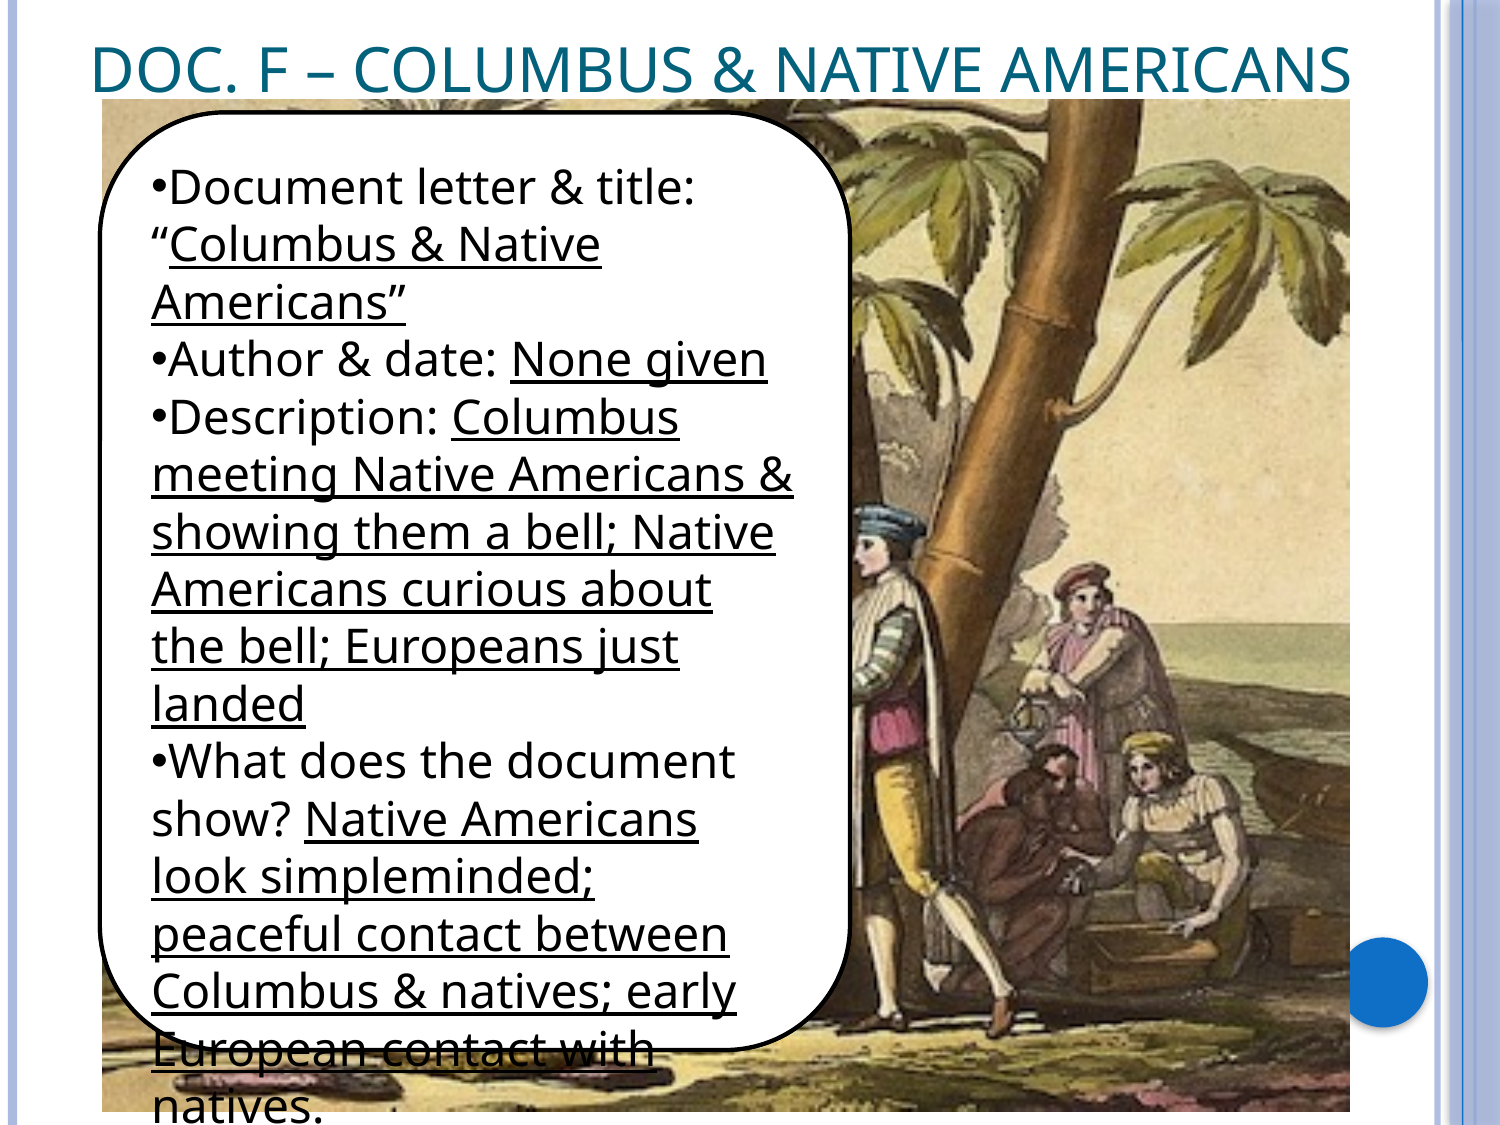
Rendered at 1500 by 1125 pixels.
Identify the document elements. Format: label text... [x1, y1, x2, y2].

title Doc. F – Columbus & Native Americans [75, 12, 1425, 113]
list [101, 99, 1351, 1113]
